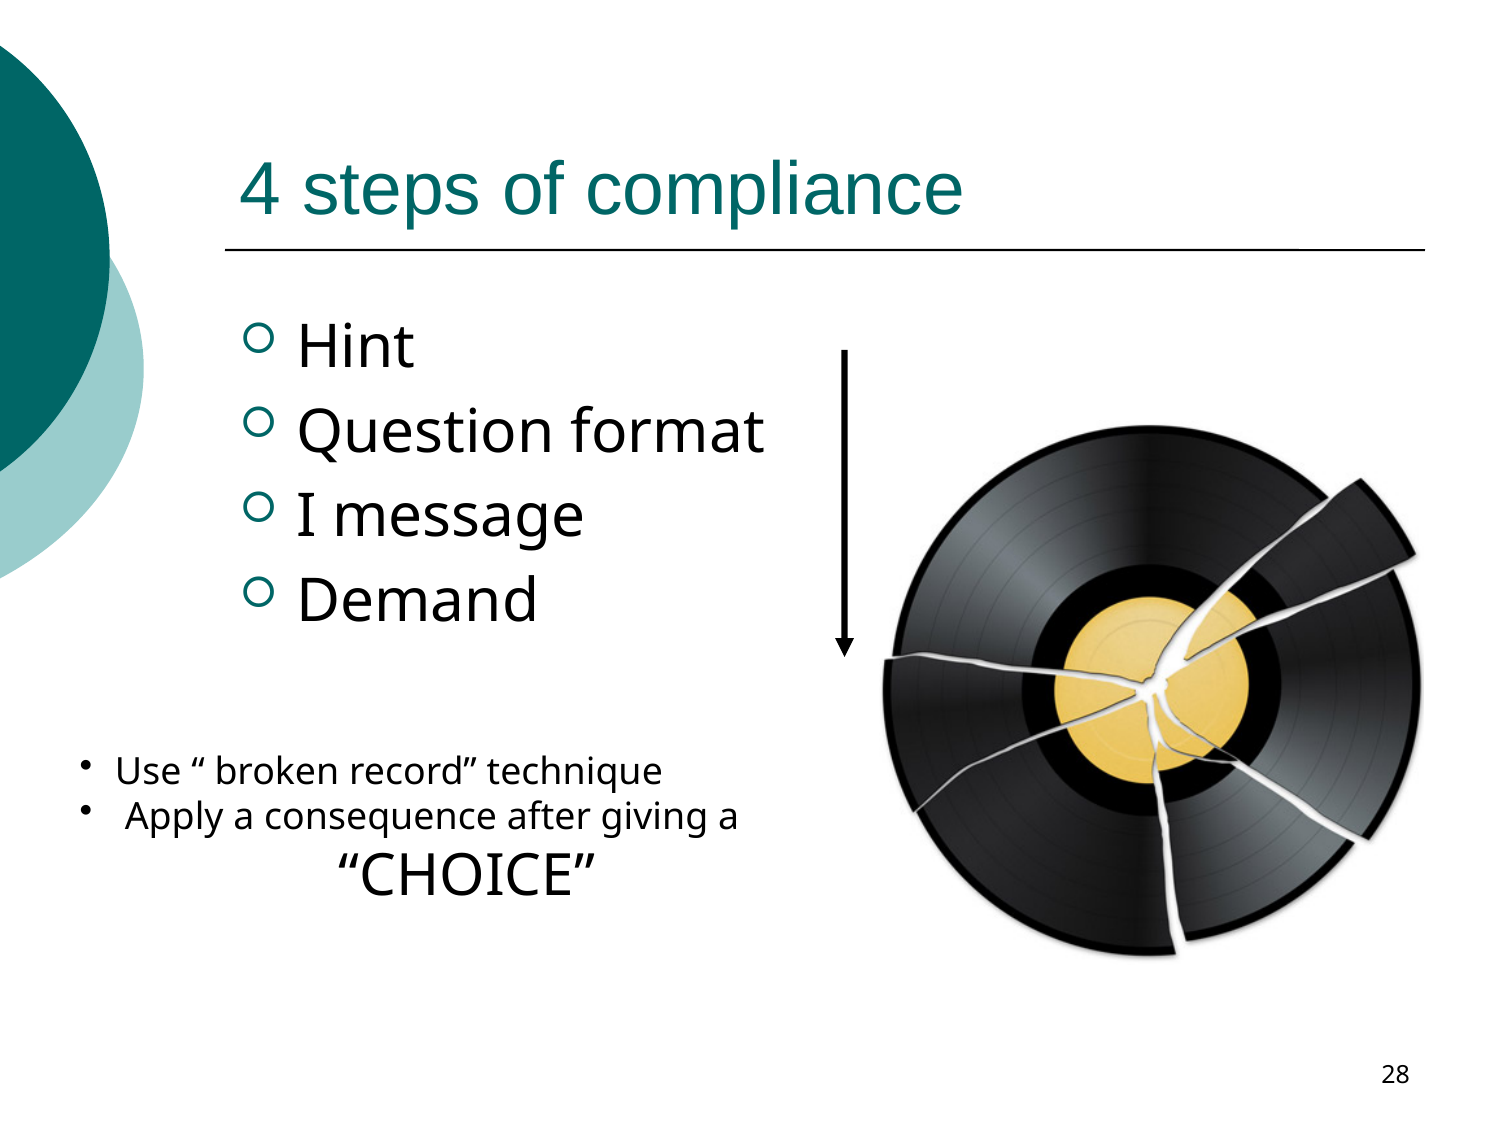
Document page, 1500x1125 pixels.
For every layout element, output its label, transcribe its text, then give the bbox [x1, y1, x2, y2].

picture [879, 420, 1425, 965]
title 4 steps of compliance [224, 49, 1425, 238]
slide_number 28 [1074, 1024, 1426, 1101]
text_box Use “ broken record” technique Apply a consequence after giving a “CHOICE” [64, 739, 815, 915]
list Hint Question format I message Demand [224, 299, 1425, 975]
text_box [838, 349, 851, 657]
